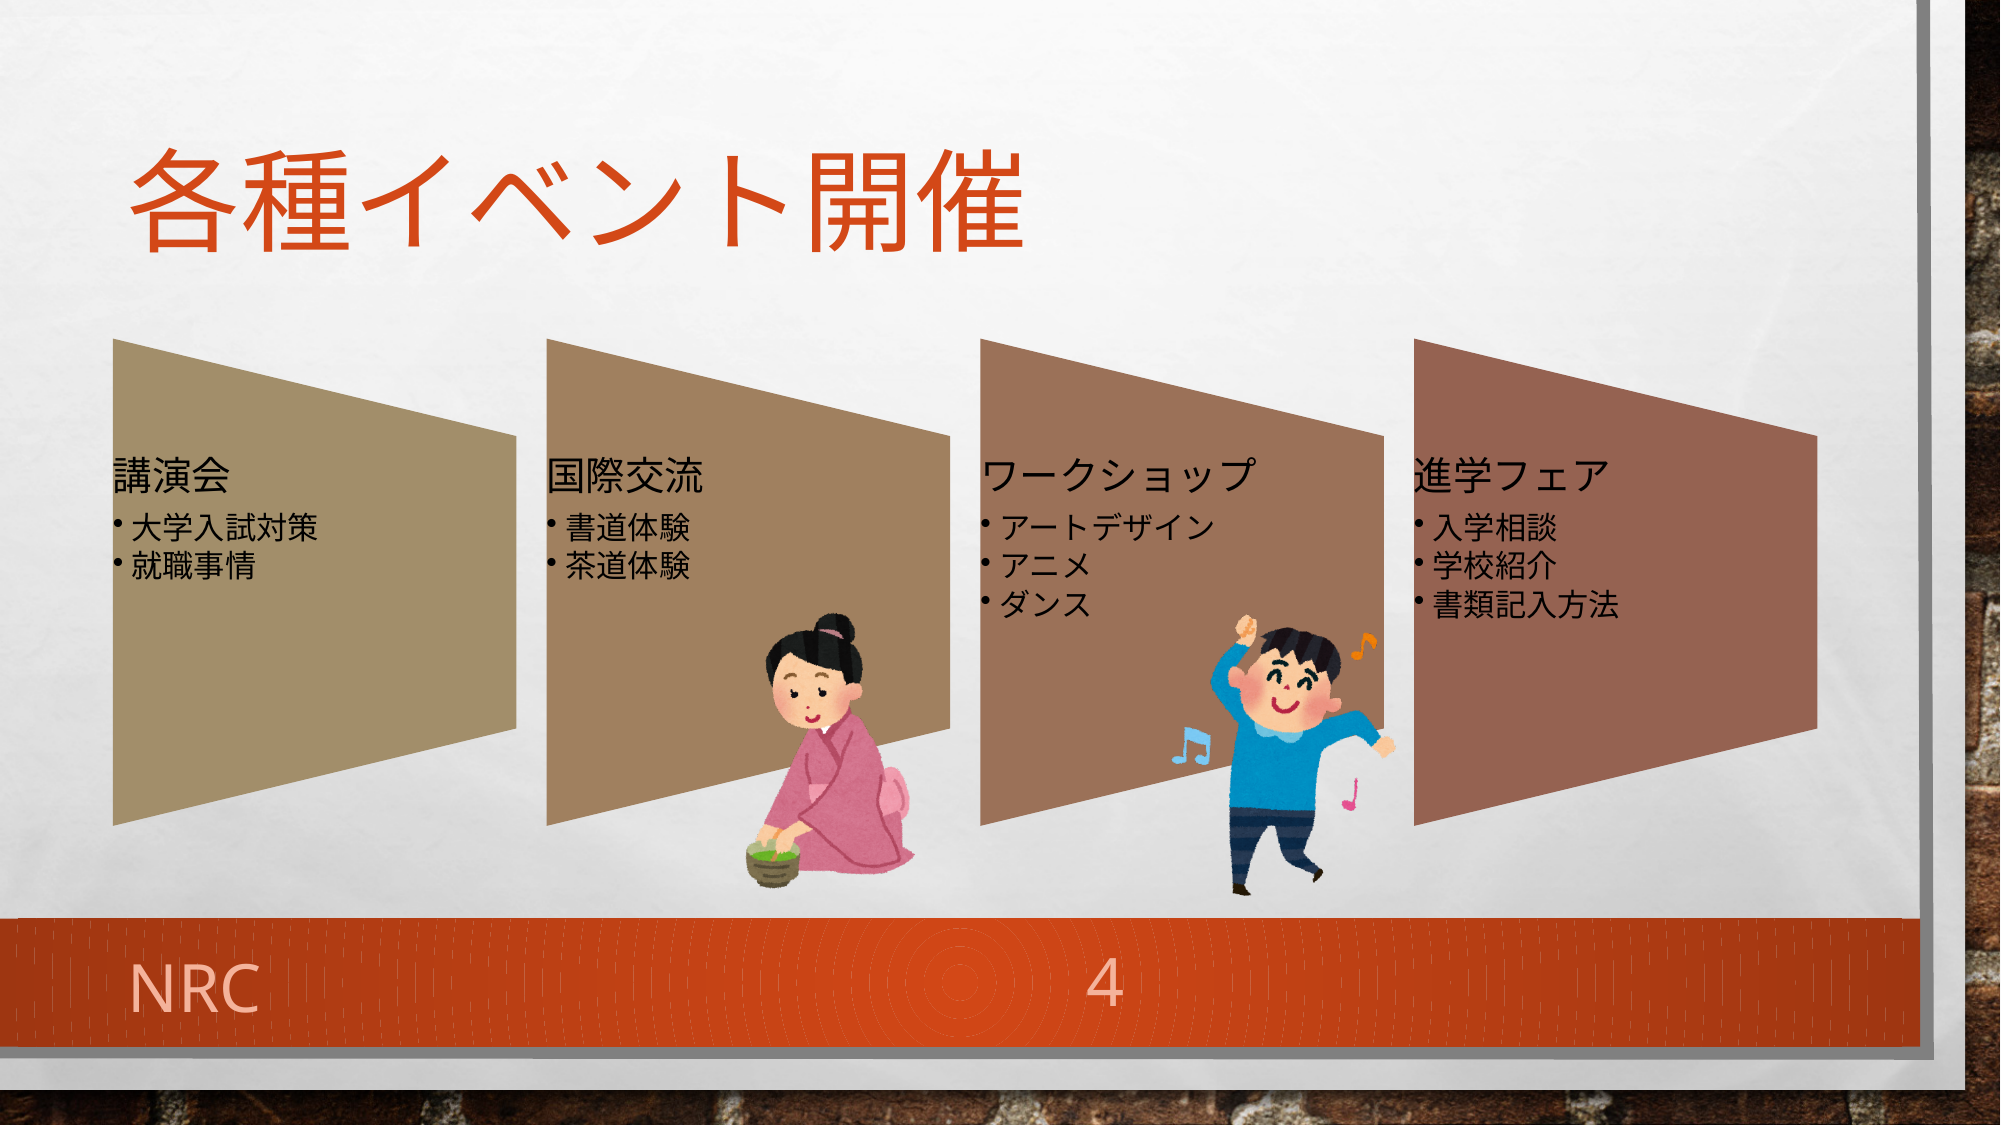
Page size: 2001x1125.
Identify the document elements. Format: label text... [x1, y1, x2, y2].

footer NRC [112, 944, 1015, 1027]
title 各種イベント開催 [112, 112, 1818, 302]
picture [706, 606, 941, 900]
slide_number 4 [1031, 944, 1181, 1027]
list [112, 338, 1819, 827]
picture [0, 0, 2000, 1125]
picture [1165, 610, 1400, 900]
